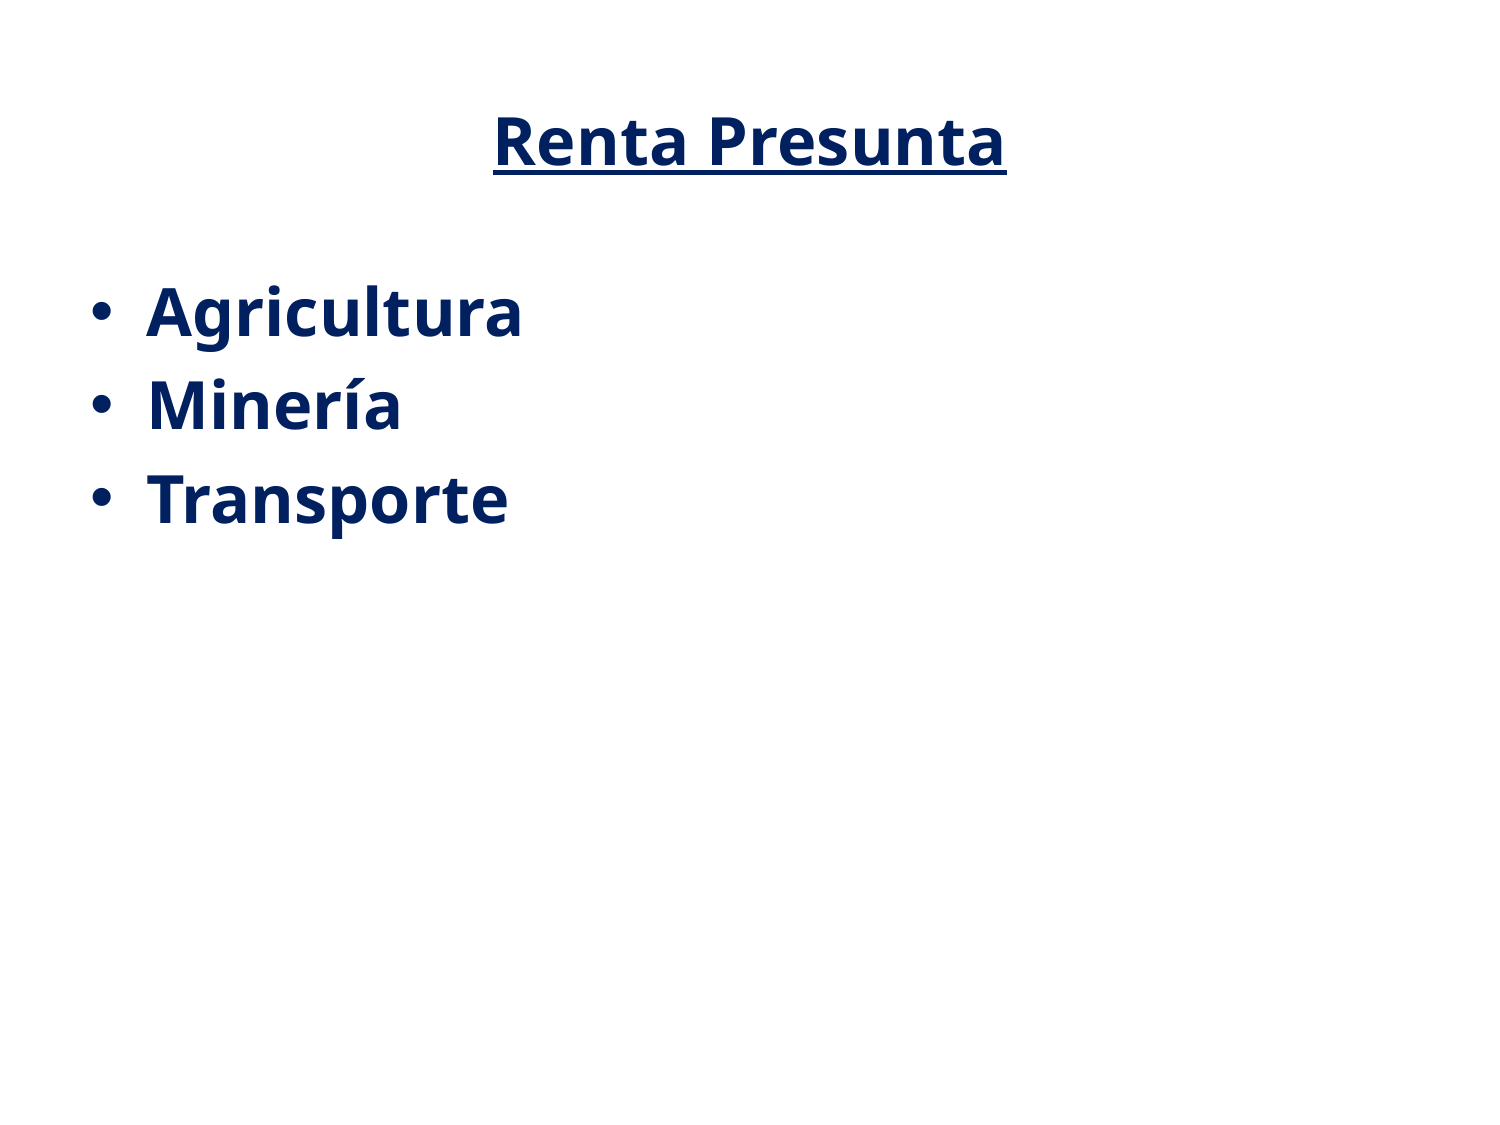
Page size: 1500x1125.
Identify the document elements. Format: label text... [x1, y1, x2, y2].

list Agricultura Minería Transporte [74, 262, 1426, 1006]
title Renta Presunta [74, 44, 1426, 233]
